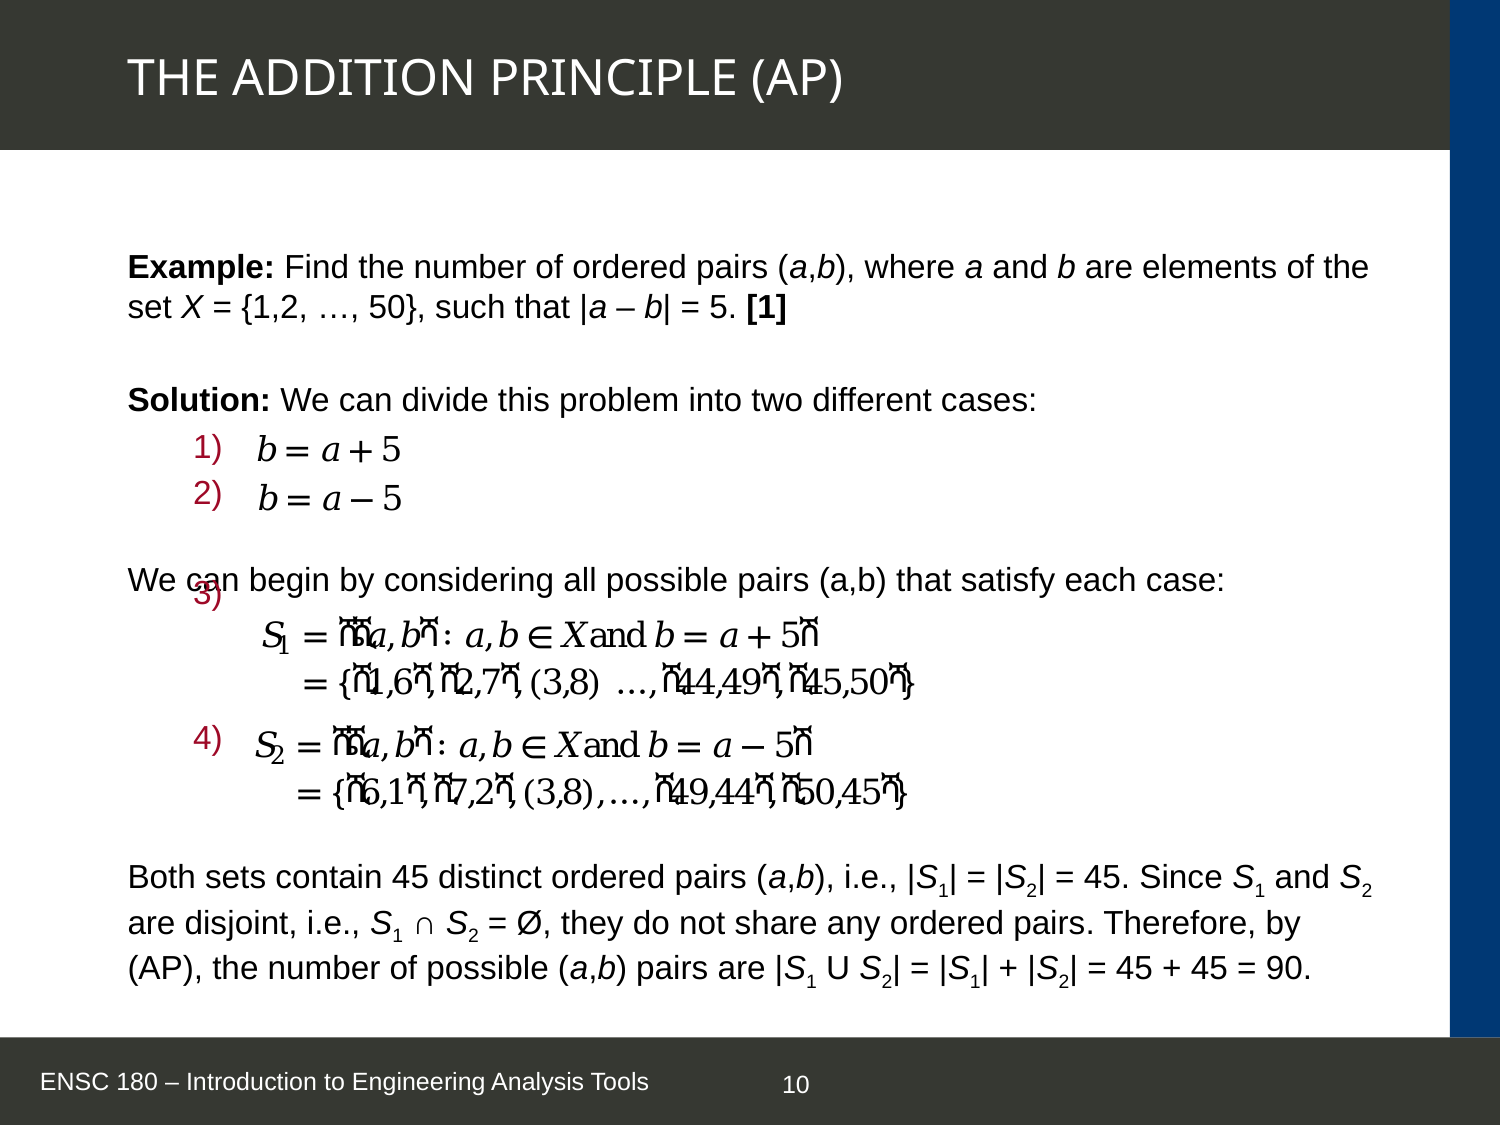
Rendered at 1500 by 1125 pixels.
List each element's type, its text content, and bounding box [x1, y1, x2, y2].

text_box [200, 477, 457, 556]
list Example: Find the number of ordered pairs (a,b), where a and b are elements of the set X = {1,2, …, 50}, such that |a – b| = 5. [1] Solution: We can divide this problem into two different cases: We can begin by considering all possible pairs (a,b) that satisfy each case: Both sets contain 45 distinct ordered pairs (a,b), i.e., |S1| = |S2| = 45. Since S1 and S2 are disjoint, i.e., S1 ∩ S2 = Ø, they do not share any ordered pairs. Therefore, by (AP), the number of possible (a,b) pairs are |S1 U S2| = |S1| + |S2| = 45 + 45 = 90. [112, 237, 1388, 1029]
footer ENSC 180 – Introduction to Engineering Analysis Tools [24, 1057, 740, 1113]
title THE ADDITION PRINCIPLE (AP) [112, 37, 1450, 138]
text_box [202, 428, 453, 475]
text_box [160, 724, 985, 850]
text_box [124, 614, 1034, 740]
